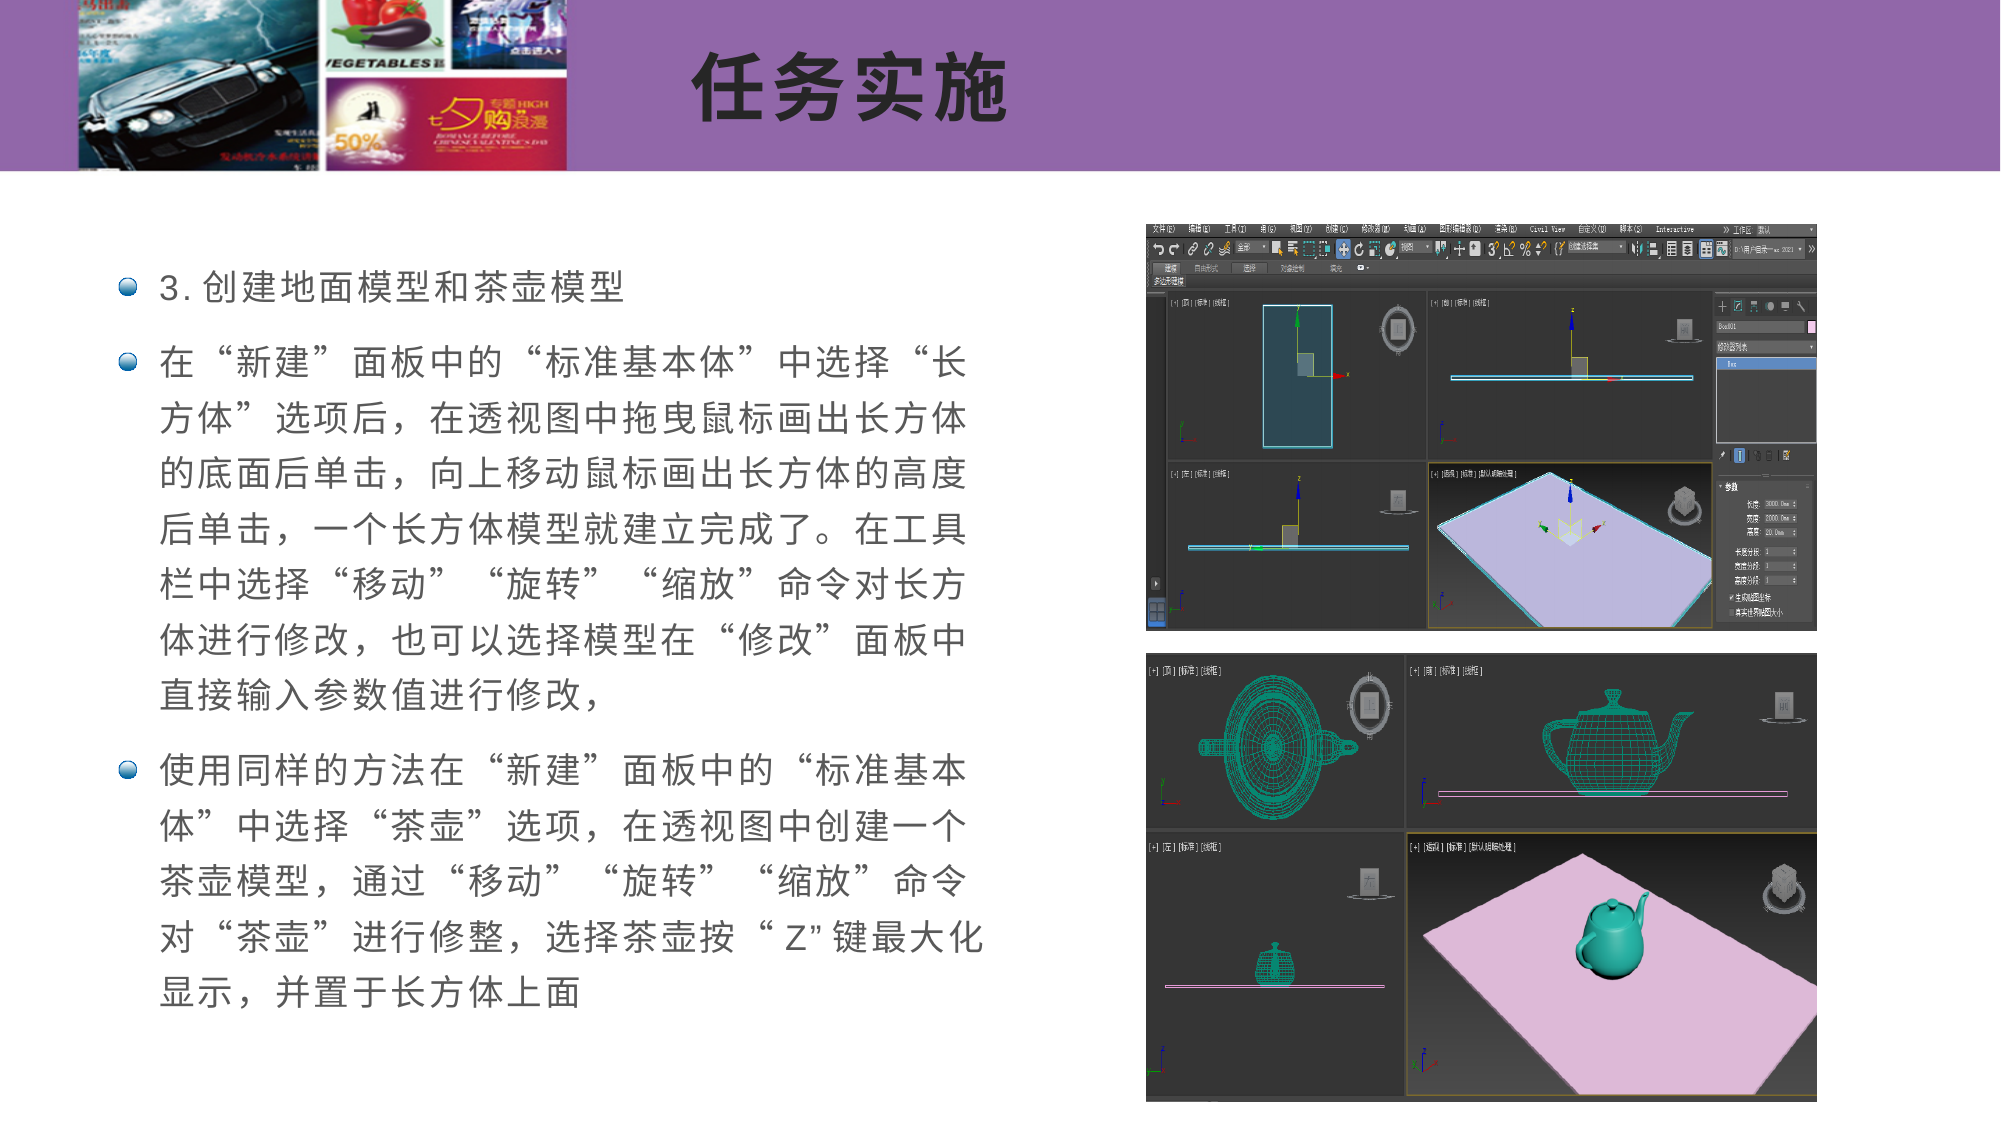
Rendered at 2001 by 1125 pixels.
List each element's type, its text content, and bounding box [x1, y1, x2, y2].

picture [0, 0, 2001, 1125]
list 3.创建地面模型和茶壶模型 在“新建”面板中的“标准基本体”中选择“长方体”选项后，在透视图中拖曳鼠标画出长方体的底面后单击，向上移动鼠标画出长方体的高度后单击，一个长方体模型就建立完成了。在工具栏中选择“移动”“旋转”“缩放”命令对长方体进行修改，也可以选择模型在“修改”面板中直接输入参数值进行修改， 使用同样的方法在“新建”面板中的“标准基本体”中选择“茶壶”选项，在透视图中创建一个茶壶模型，通过“移动”“旋转”“缩放”命令对“茶壶”进行修整，选择茶壶按“Z”键最大化显示，并置于长方体上面 [99, 244, 1023, 1026]
title 任务实施 [675, 27, 2000, 143]
